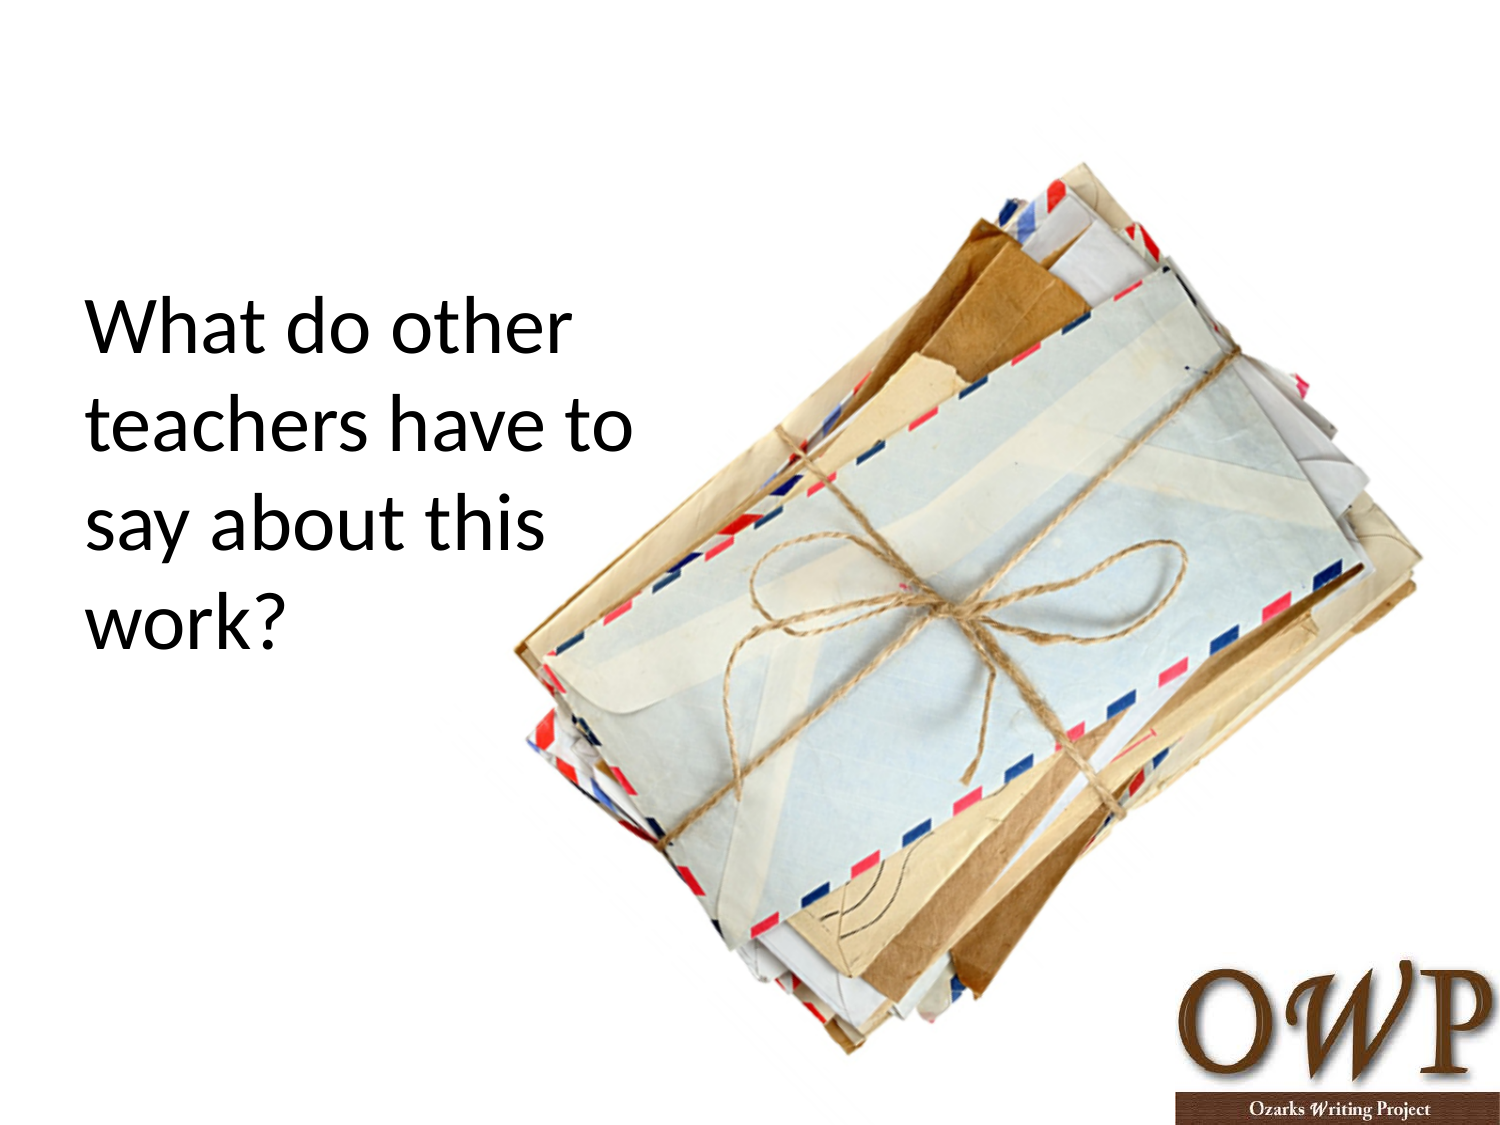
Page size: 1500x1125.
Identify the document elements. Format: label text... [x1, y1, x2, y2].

title What do other teachers have to say about this work? [69, 159, 713, 778]
picture [1174, 951, 1500, 1125]
picture [434, 86, 1499, 1125]
